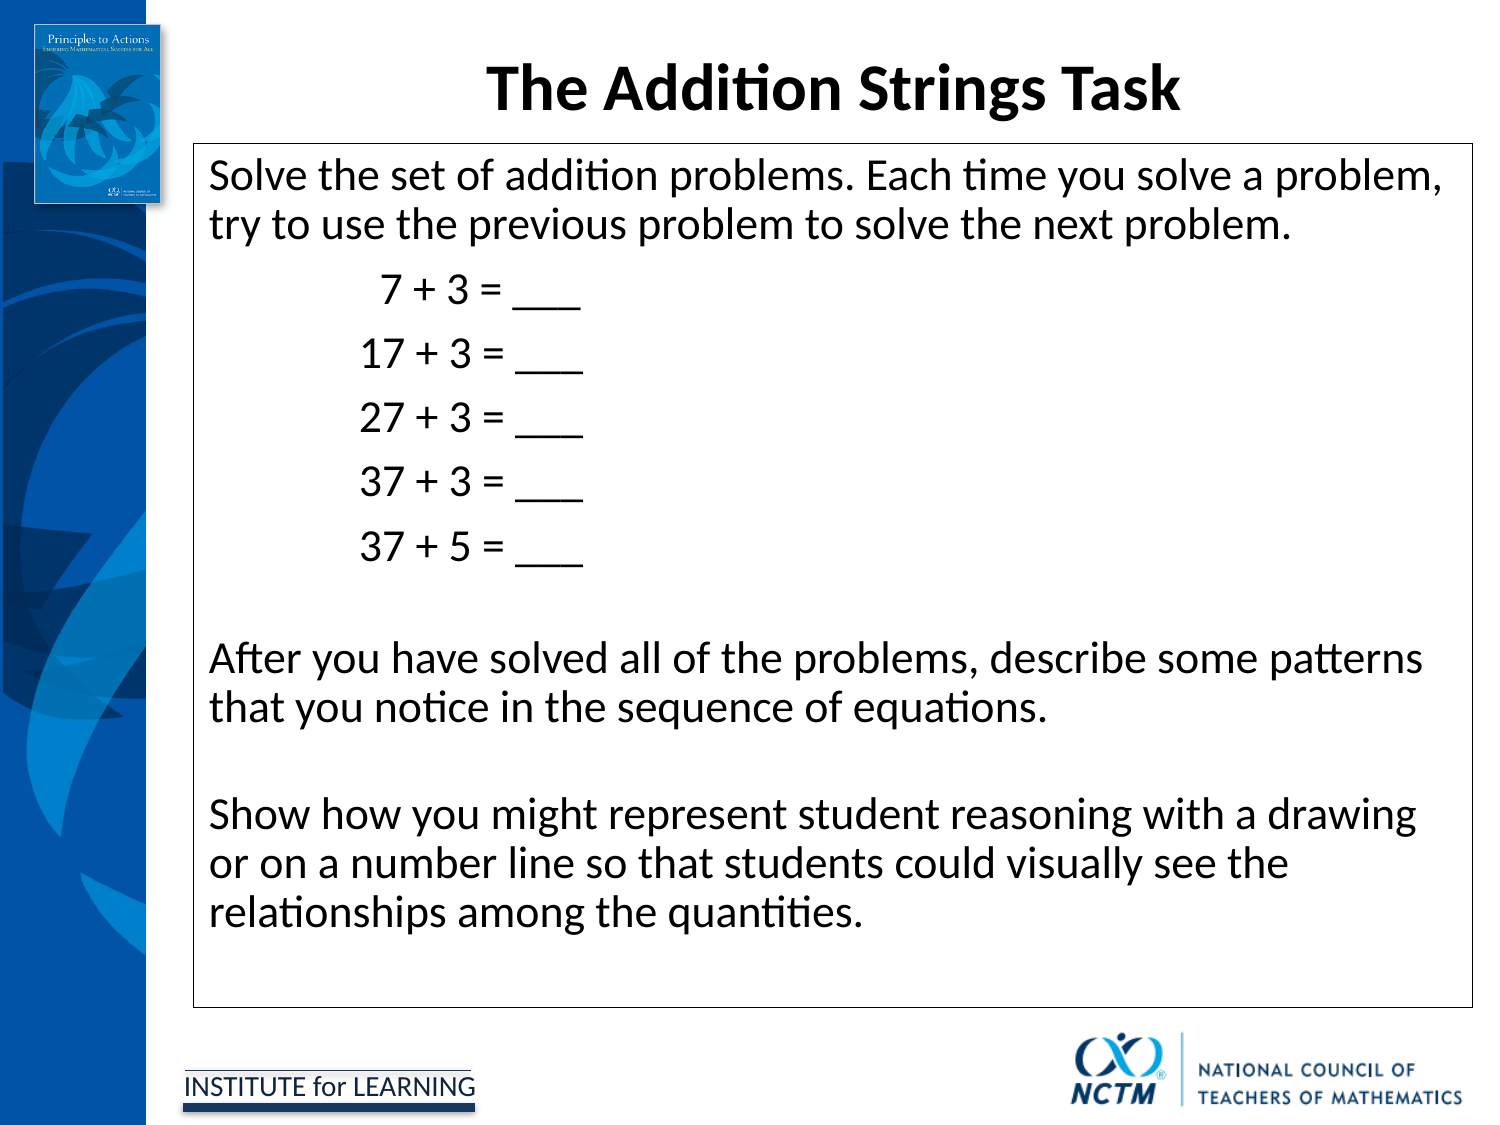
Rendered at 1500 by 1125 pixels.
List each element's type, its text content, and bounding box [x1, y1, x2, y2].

list Solve the set of addition problems. Each time you solve a problem, try to use the previous problem to solve the next problem. 7 + 3 = ___ 17 + 3 = ___ 27 + 3 = ___ 37 + 3 = ___ 37 + 5 = ___ After you have solved all of the problems, describe some patterns that you notice in the sequence of equations. Show how you might represent student reasoning with a drawing or on a number line so that students could visually see the relationships among the quantities. [193, 143, 1473, 1008]
picture [0, 0, 146, 1125]
title The Addition Strings Task [199, 25, 1470, 142]
picture [35, 25, 160, 203]
